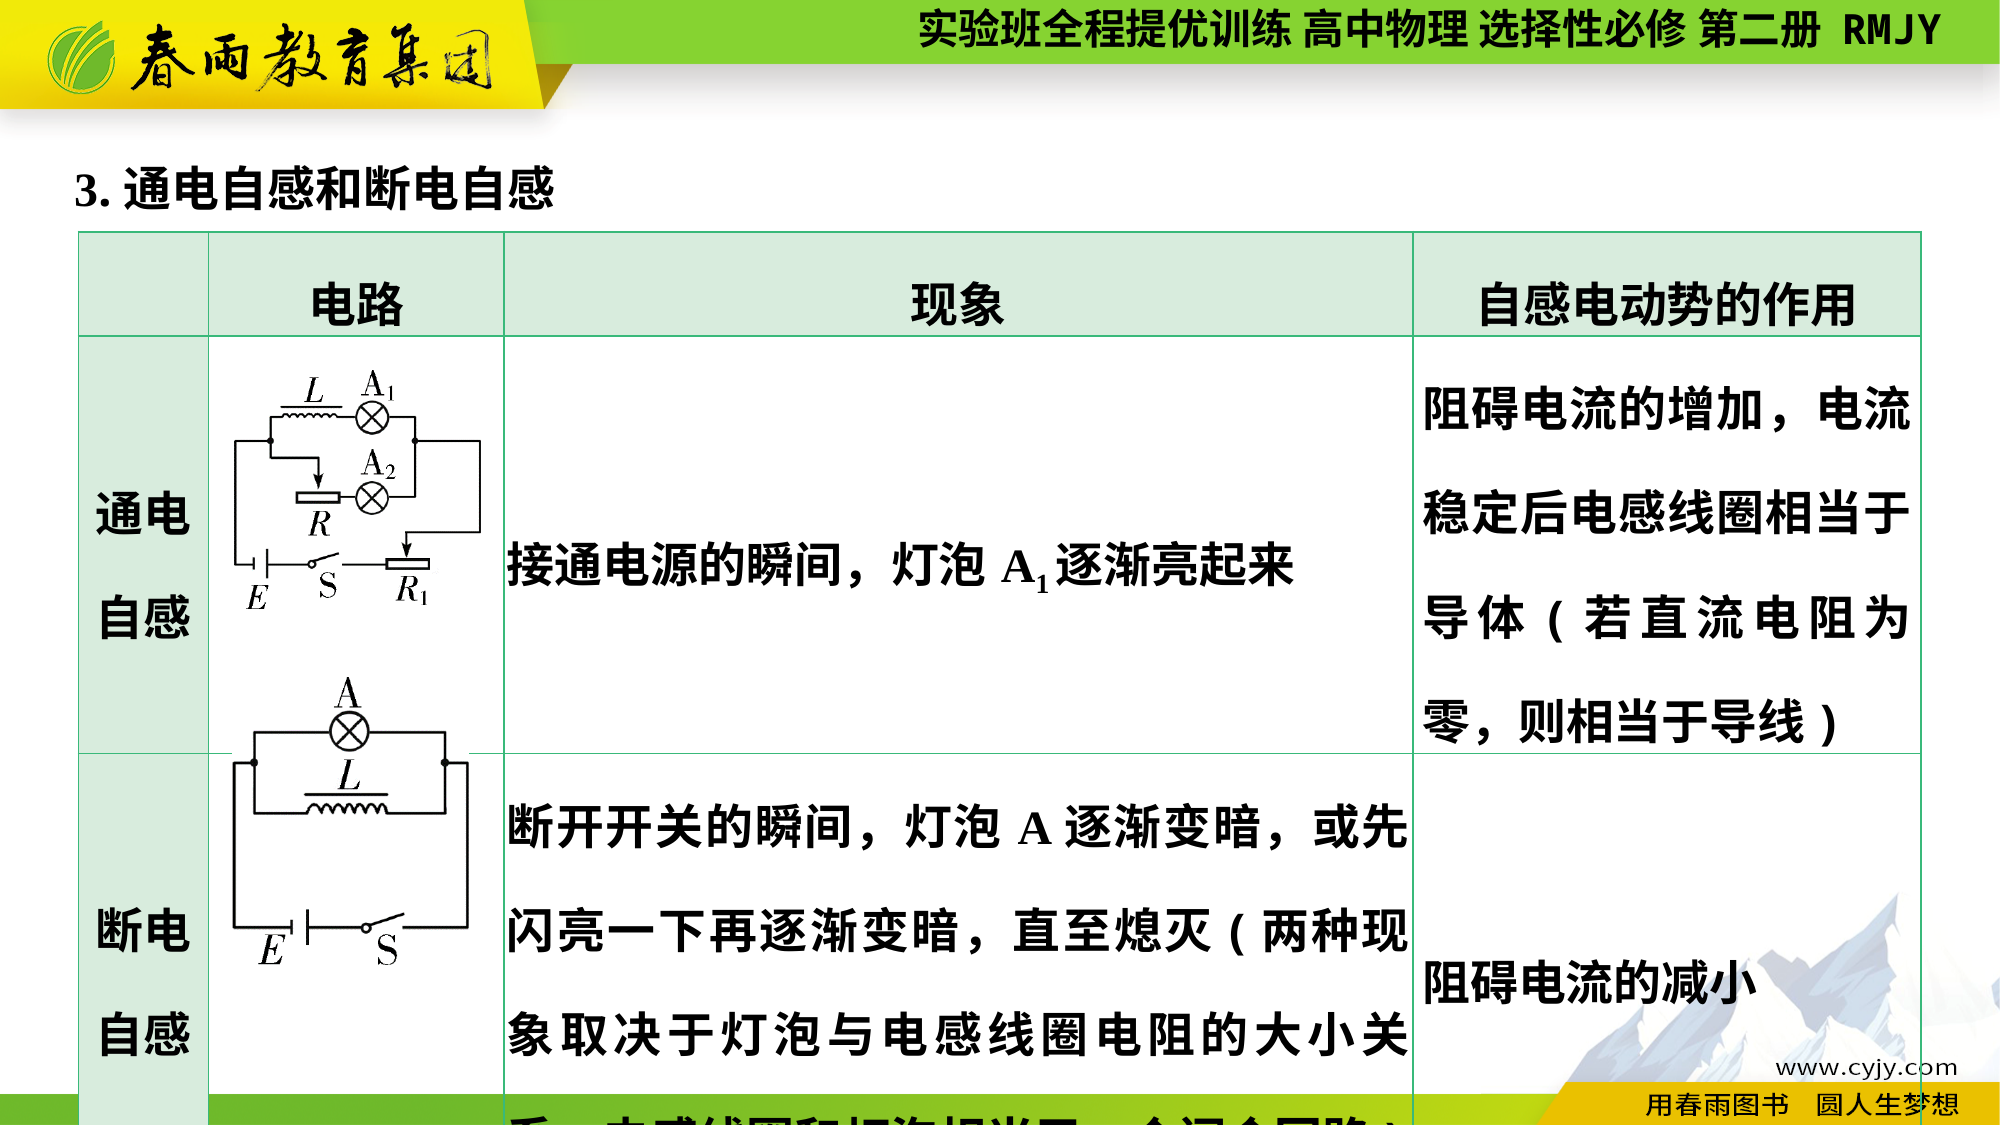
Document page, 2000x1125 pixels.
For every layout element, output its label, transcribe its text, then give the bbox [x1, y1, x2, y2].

table_cell 断开开关的瞬间，灯泡A逐渐变暗，或先闪亮一下再逐渐变暗，直至熄灭(两种现象取决于灯泡与电感线圈电阻的大小关系，电感线圈和灯泡相当于一个闭合回路) [505, 754, 1412, 1125]
picture [233, 370, 481, 609]
table_cell [209, 337, 503, 753]
list 3.通电自感和断电自感 [59, 122, 1944, 217]
table_cell 接通电源的瞬间，灯泡A1逐渐亮起来 [505, 337, 1412, 753]
table_cell [209, 754, 503, 1125]
table_header [79, 233, 208, 335]
table_cell 阻碍电流的增加，电流稳定后电感线圈相当于导体(若直流电阻为零，则相当于导线) [1414, 337, 1920, 753]
table_cell 断电自感 [79, 754, 208, 1125]
table_cell 通电自感 [79, 337, 208, 753]
picture [0, 0, 2000, 1125]
table_header 现象 [505, 233, 1412, 335]
table_cell 阻碍电流的减小 [1414, 754, 1920, 1125]
picture [231, 676, 469, 965]
table_header 电路 [209, 233, 503, 335]
table_header 自感电动势的作用 [1414, 233, 1920, 335]
